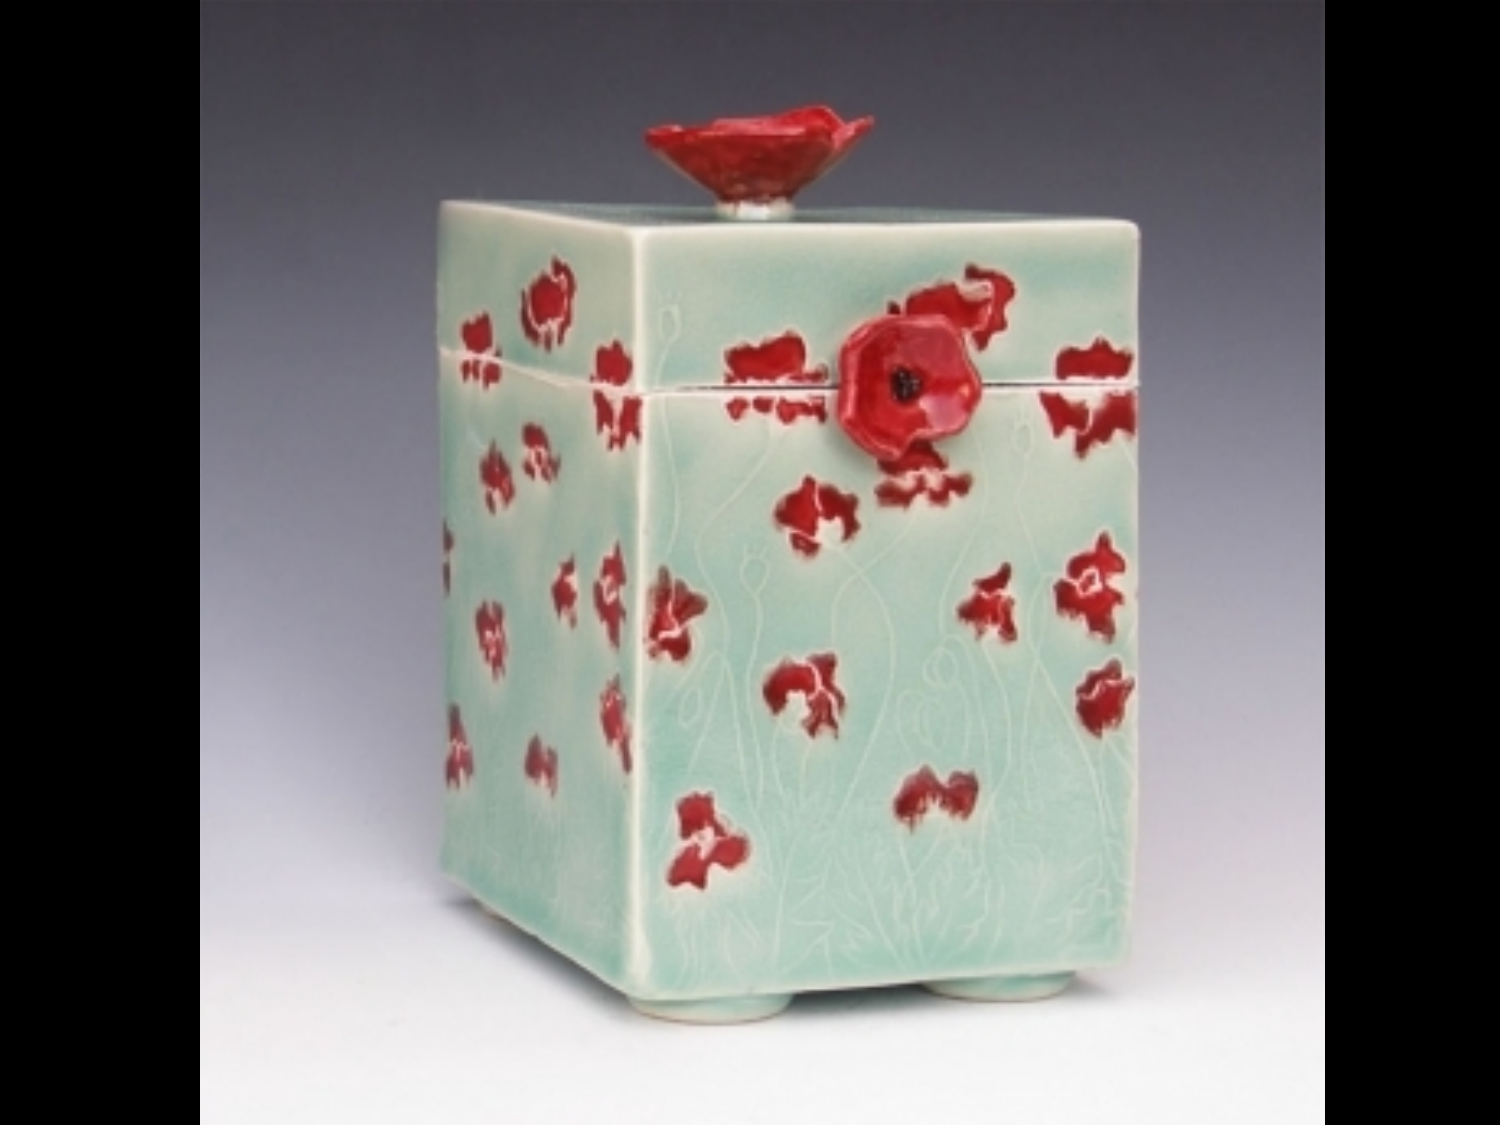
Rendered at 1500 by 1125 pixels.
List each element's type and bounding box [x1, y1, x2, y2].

picture [199, 0, 1326, 1125]
